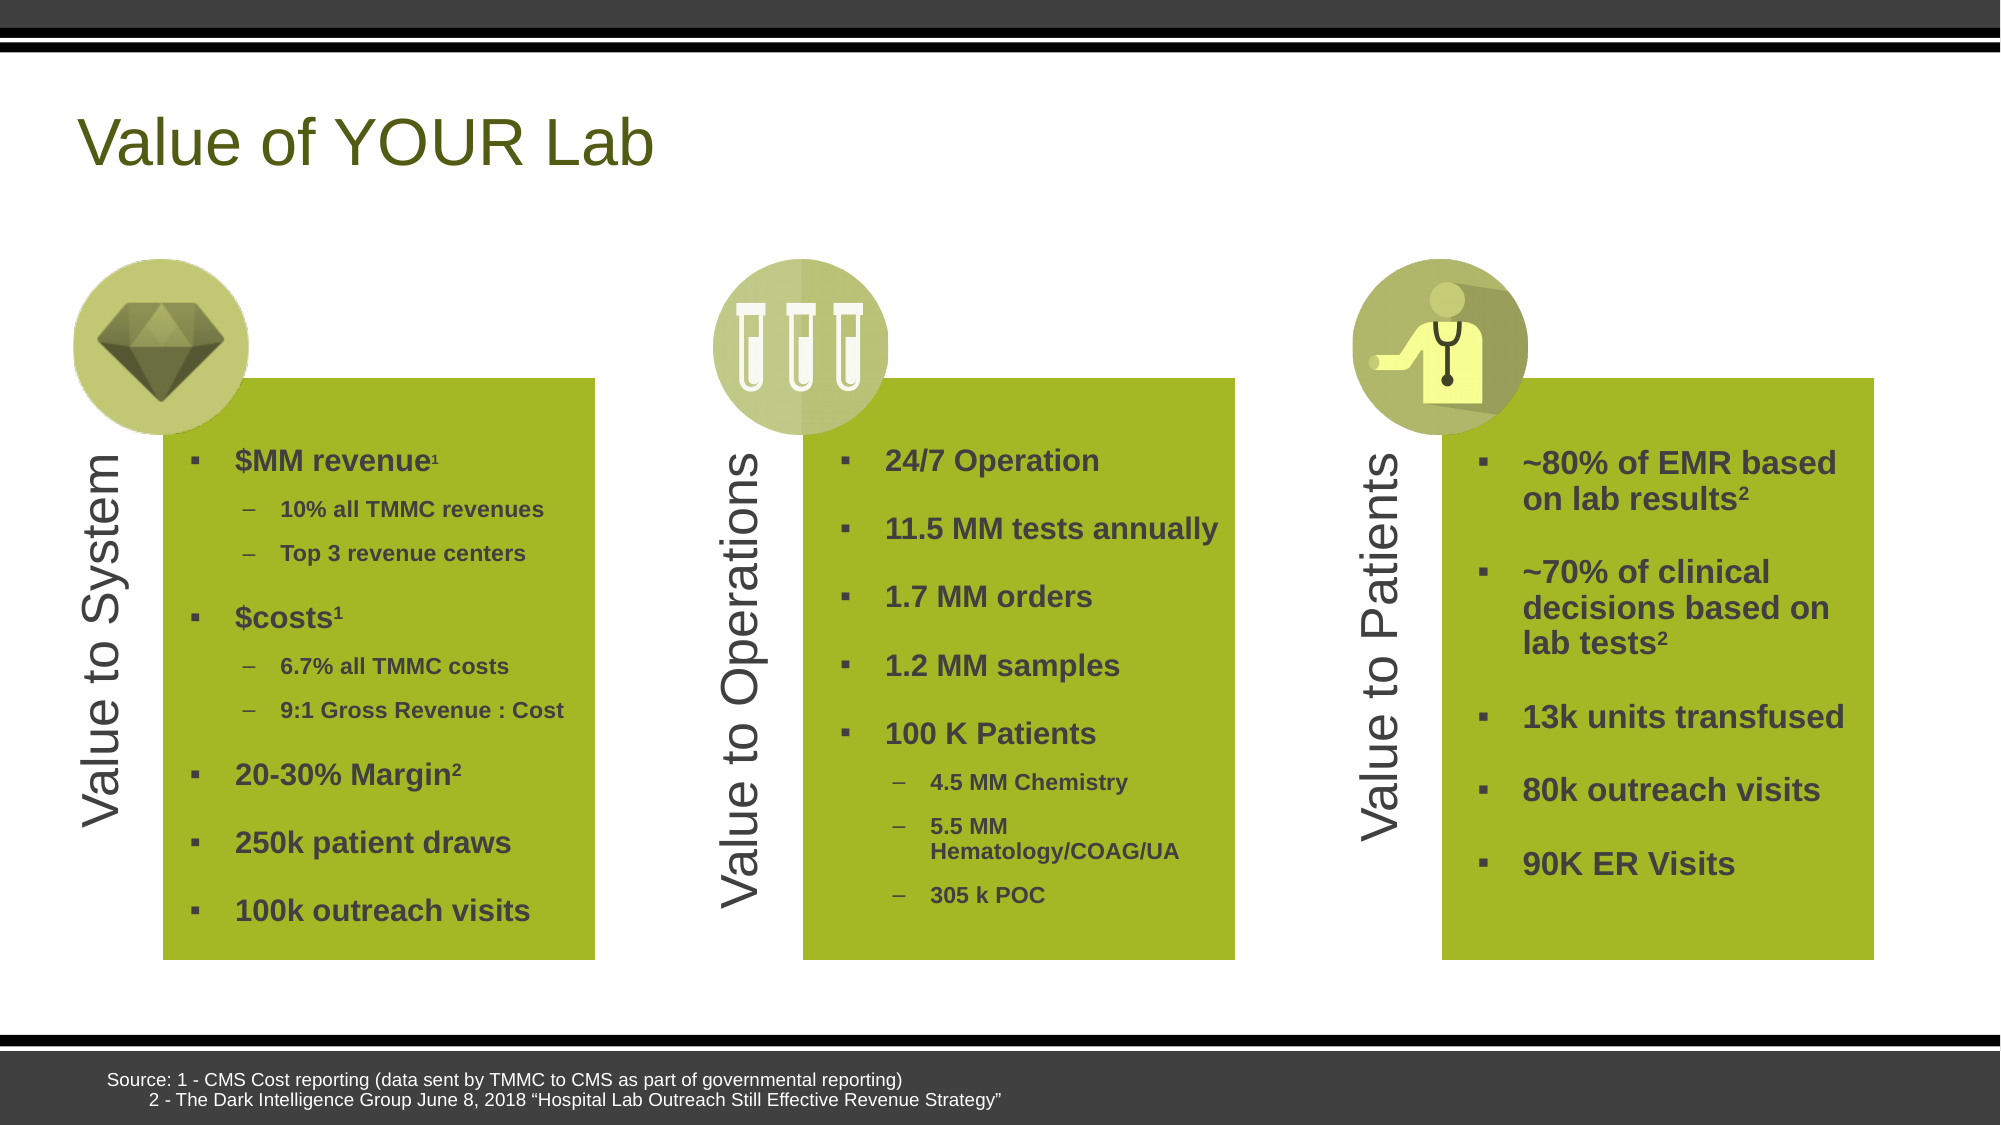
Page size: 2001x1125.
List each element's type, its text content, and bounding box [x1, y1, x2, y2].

title Value of YOUR Lab [62, 99, 1888, 188]
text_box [73, 259, 1877, 963]
text_box Source: 1 - CMS Cost reporting (data sent by TMMC to CMS as part of governmental reporting) 2 - The Dark Intelligence Group June 8, 2018 “Hospital Lab Outreach Still Effective Revenue Strategy” [91, 1062, 1158, 1125]
